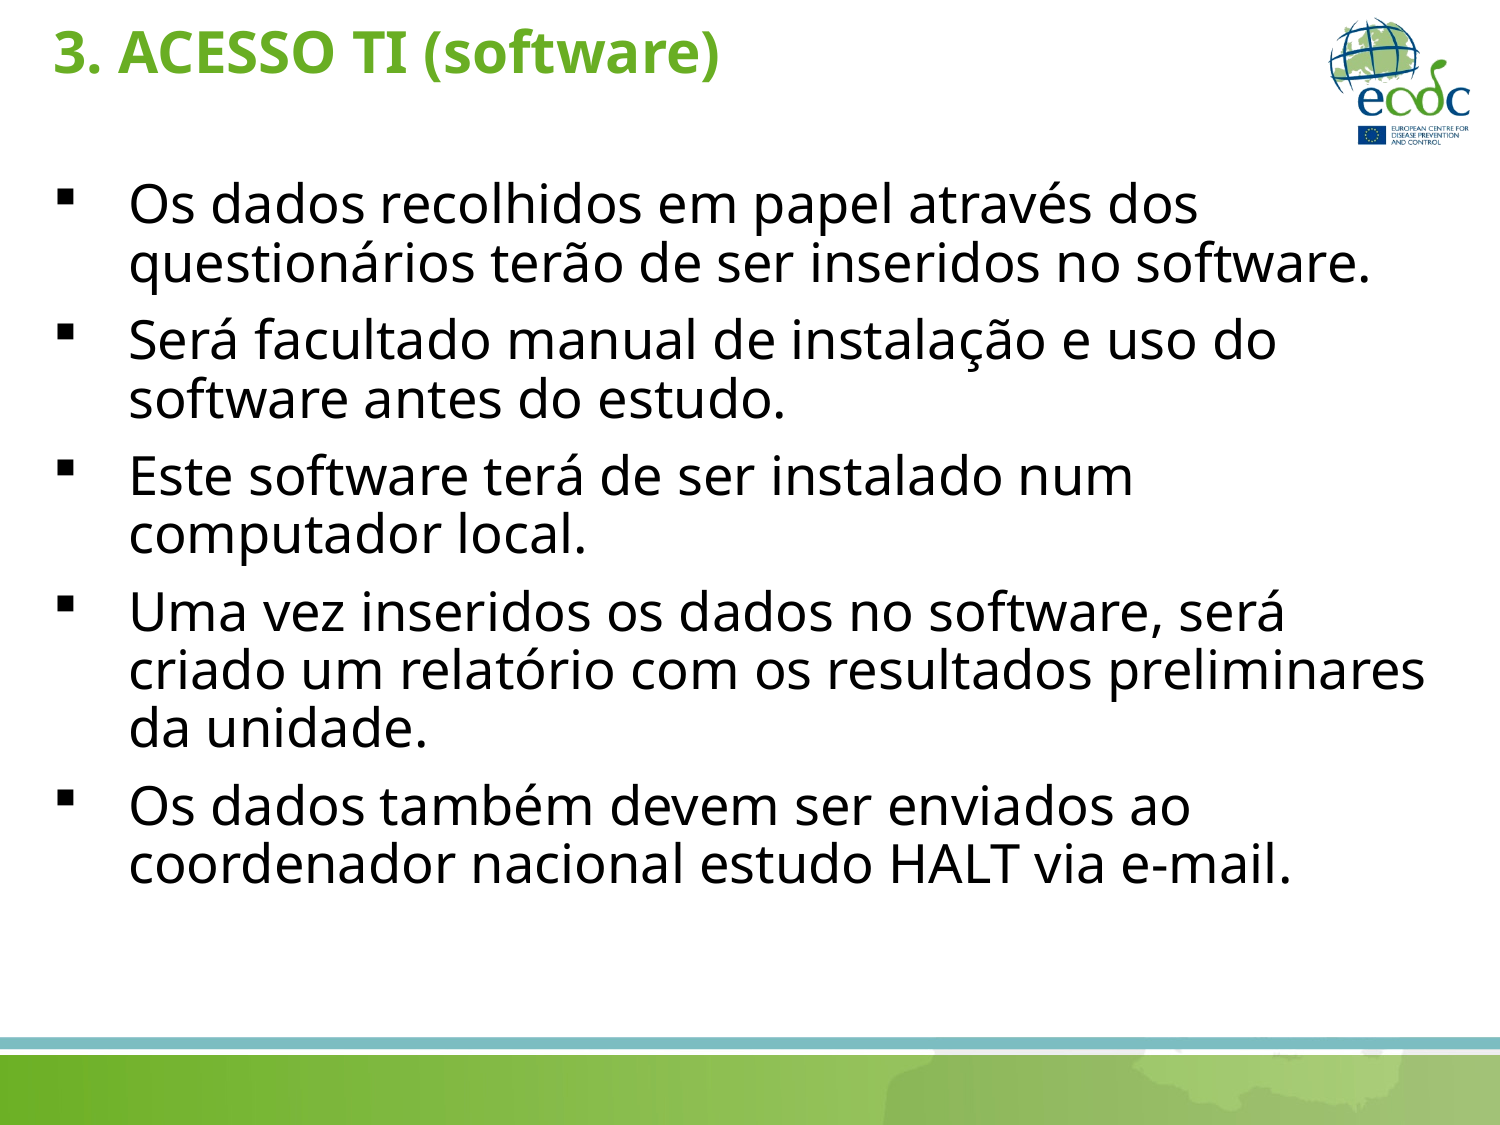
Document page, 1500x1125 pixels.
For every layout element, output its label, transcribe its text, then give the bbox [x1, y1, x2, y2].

picture [0, 1037, 1500, 1125]
title 3. ACESSO TI (software) [53, 23, 1404, 159]
picture [1328, 17, 1473, 148]
list Os dados recolhidos em papel através dos questionários terão de ser inseridos no software. Será facultado manual de instalação e uso do software antes do estudo. Este software terá de ser instalado num computador local. Uma vez inseridos os dados no software, será criado um relatório com os resultados preliminares da unidade. Os dados também devem ser enviados ao coordenador nacional estudo HALT via e-mail. [53, 177, 1452, 1024]
